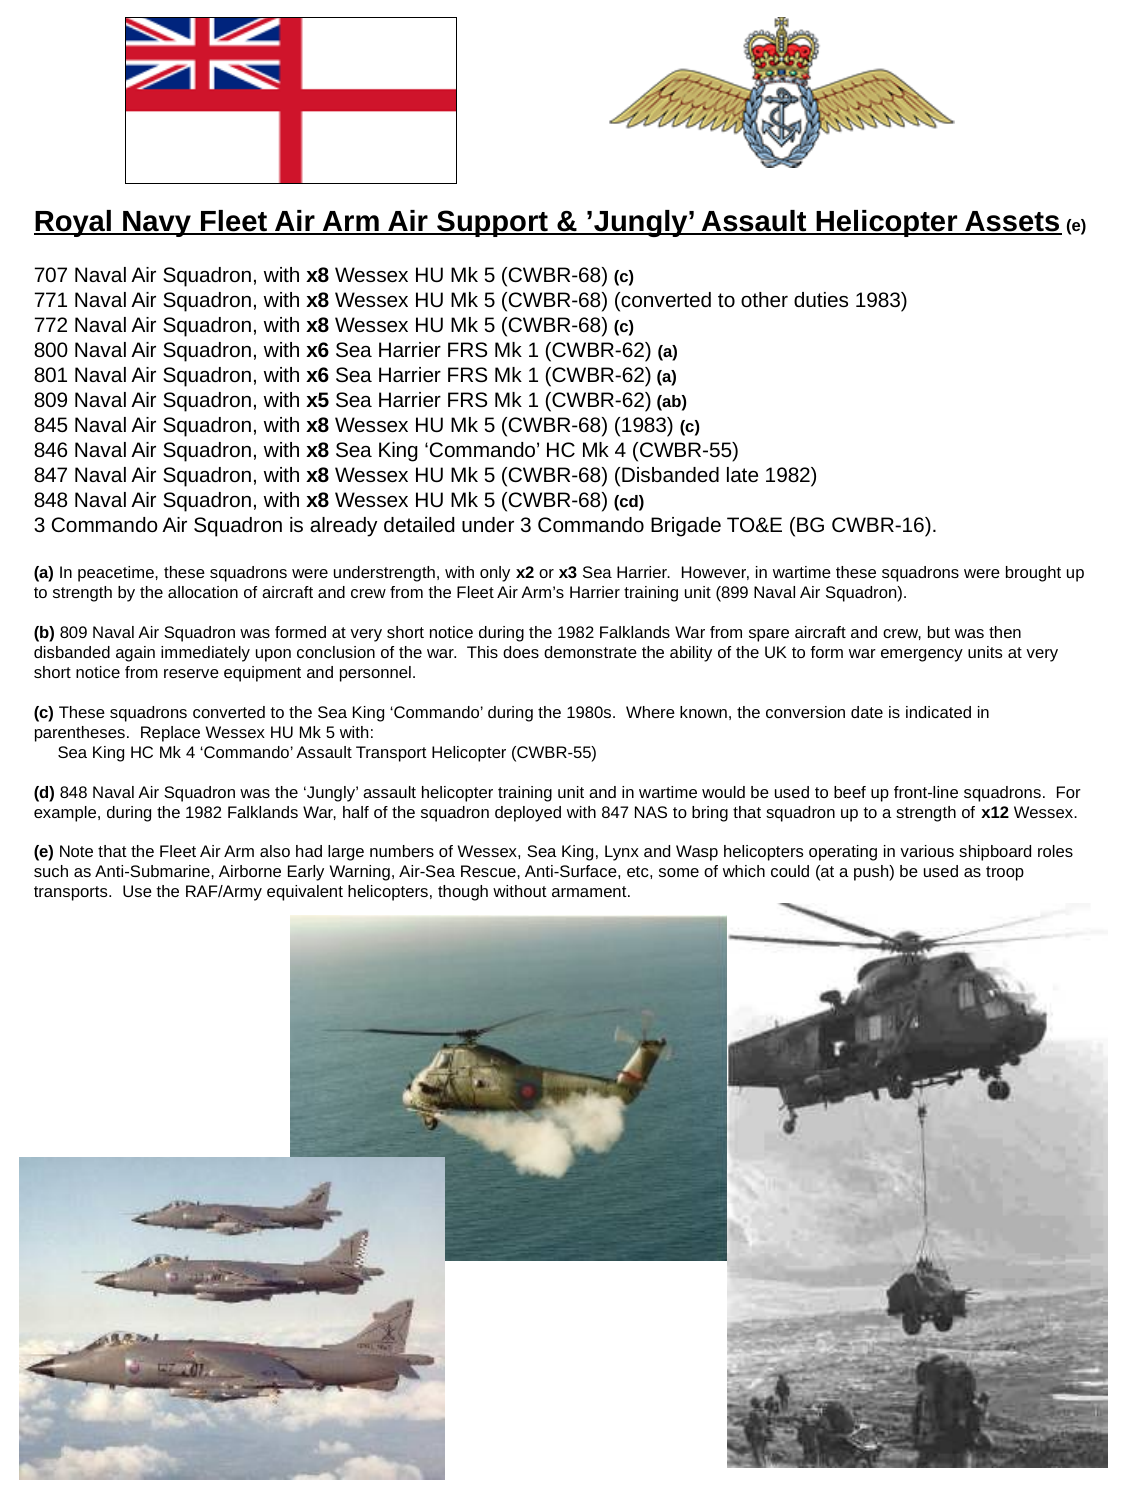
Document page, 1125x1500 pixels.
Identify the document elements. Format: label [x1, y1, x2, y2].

picture [125, 17, 457, 184]
text_box [18, 194, 1106, 909]
picture [18, 903, 1108, 1480]
picture [609, 17, 955, 168]
